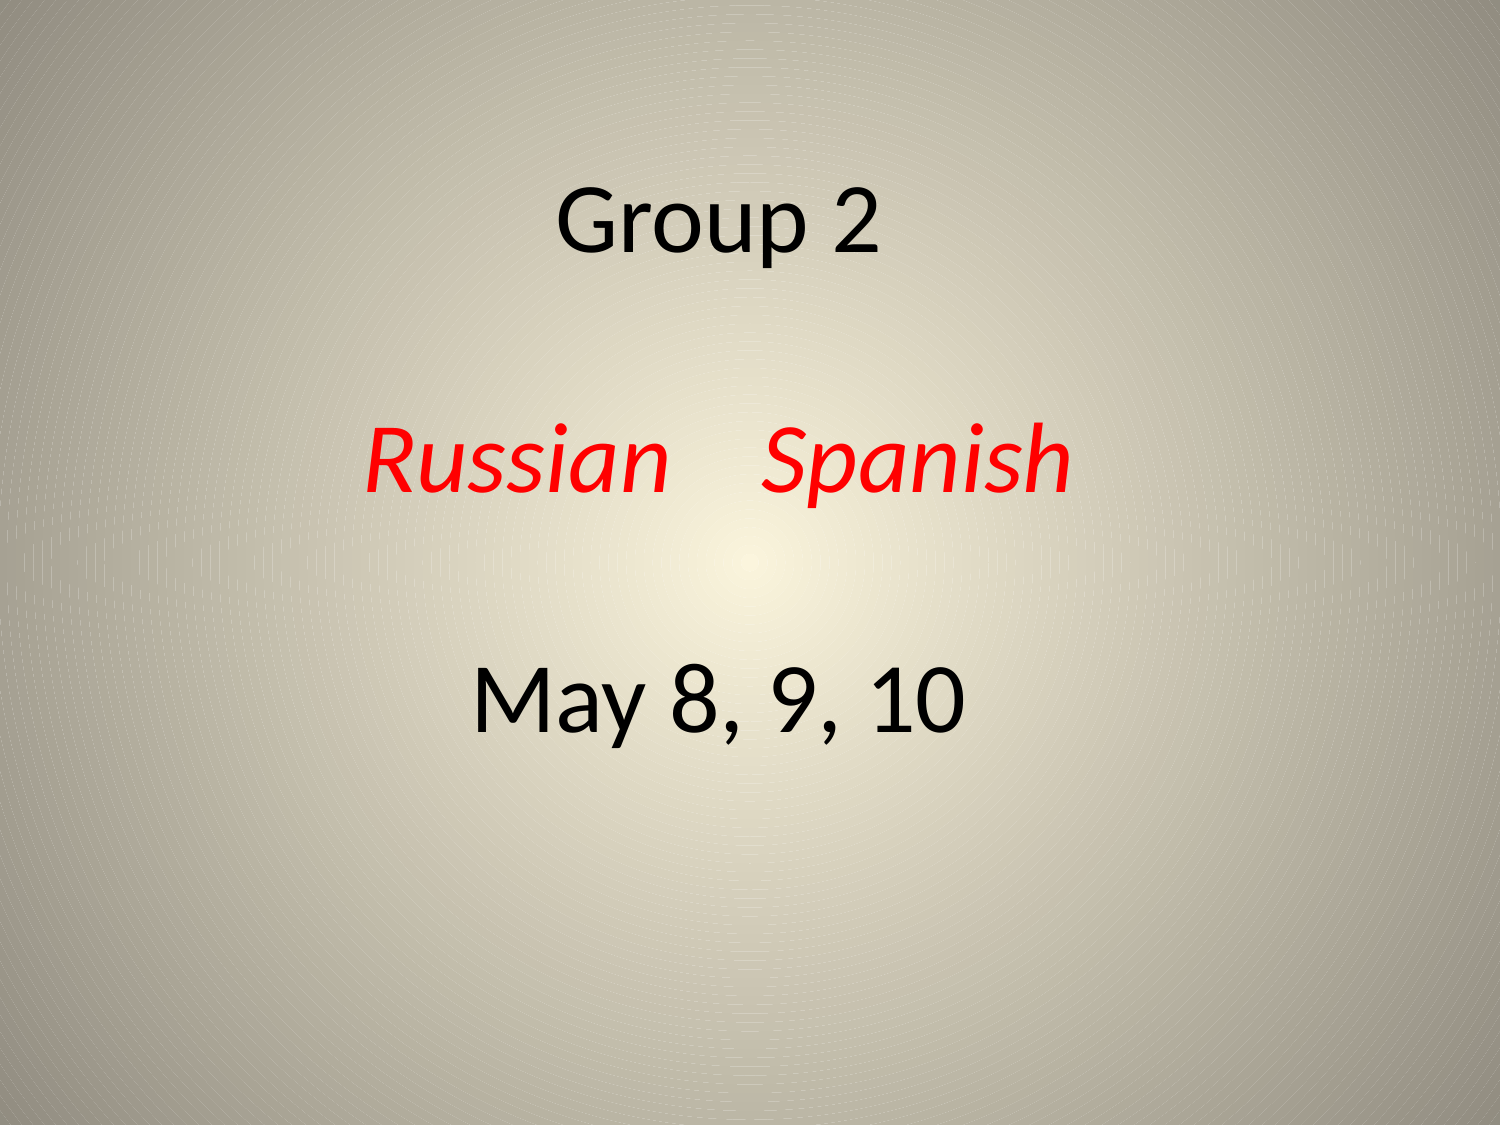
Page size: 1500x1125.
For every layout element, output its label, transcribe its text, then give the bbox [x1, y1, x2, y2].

text_box Group 2 Russian Spanish May 8, 9, 10 [0, 0, 1438, 1060]
